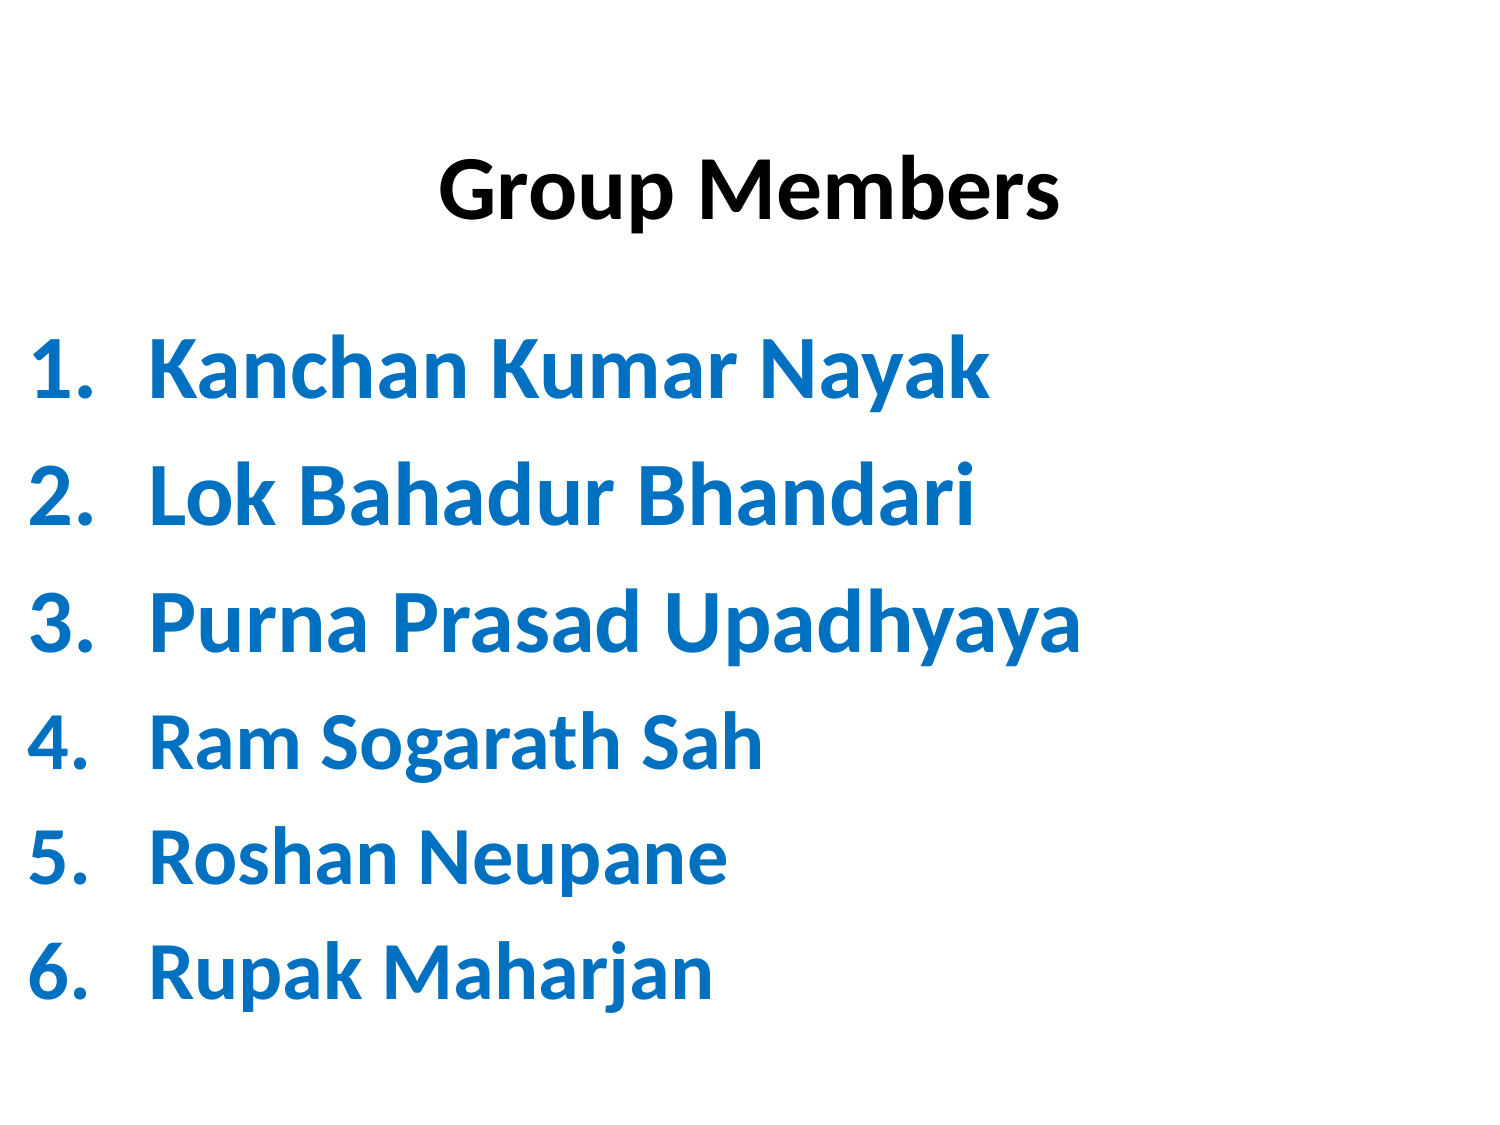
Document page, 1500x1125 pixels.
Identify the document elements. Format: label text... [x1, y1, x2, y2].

title Group Members [0, 62, 1500, 304]
subtitle Kanchan Kumar Nayak Lok Bahadur Bhandari Purna Prasad Upadhyaya Ram Sogarath Sah Roshan Neupane Rupak Maharjan [12, 299, 1475, 1025]
